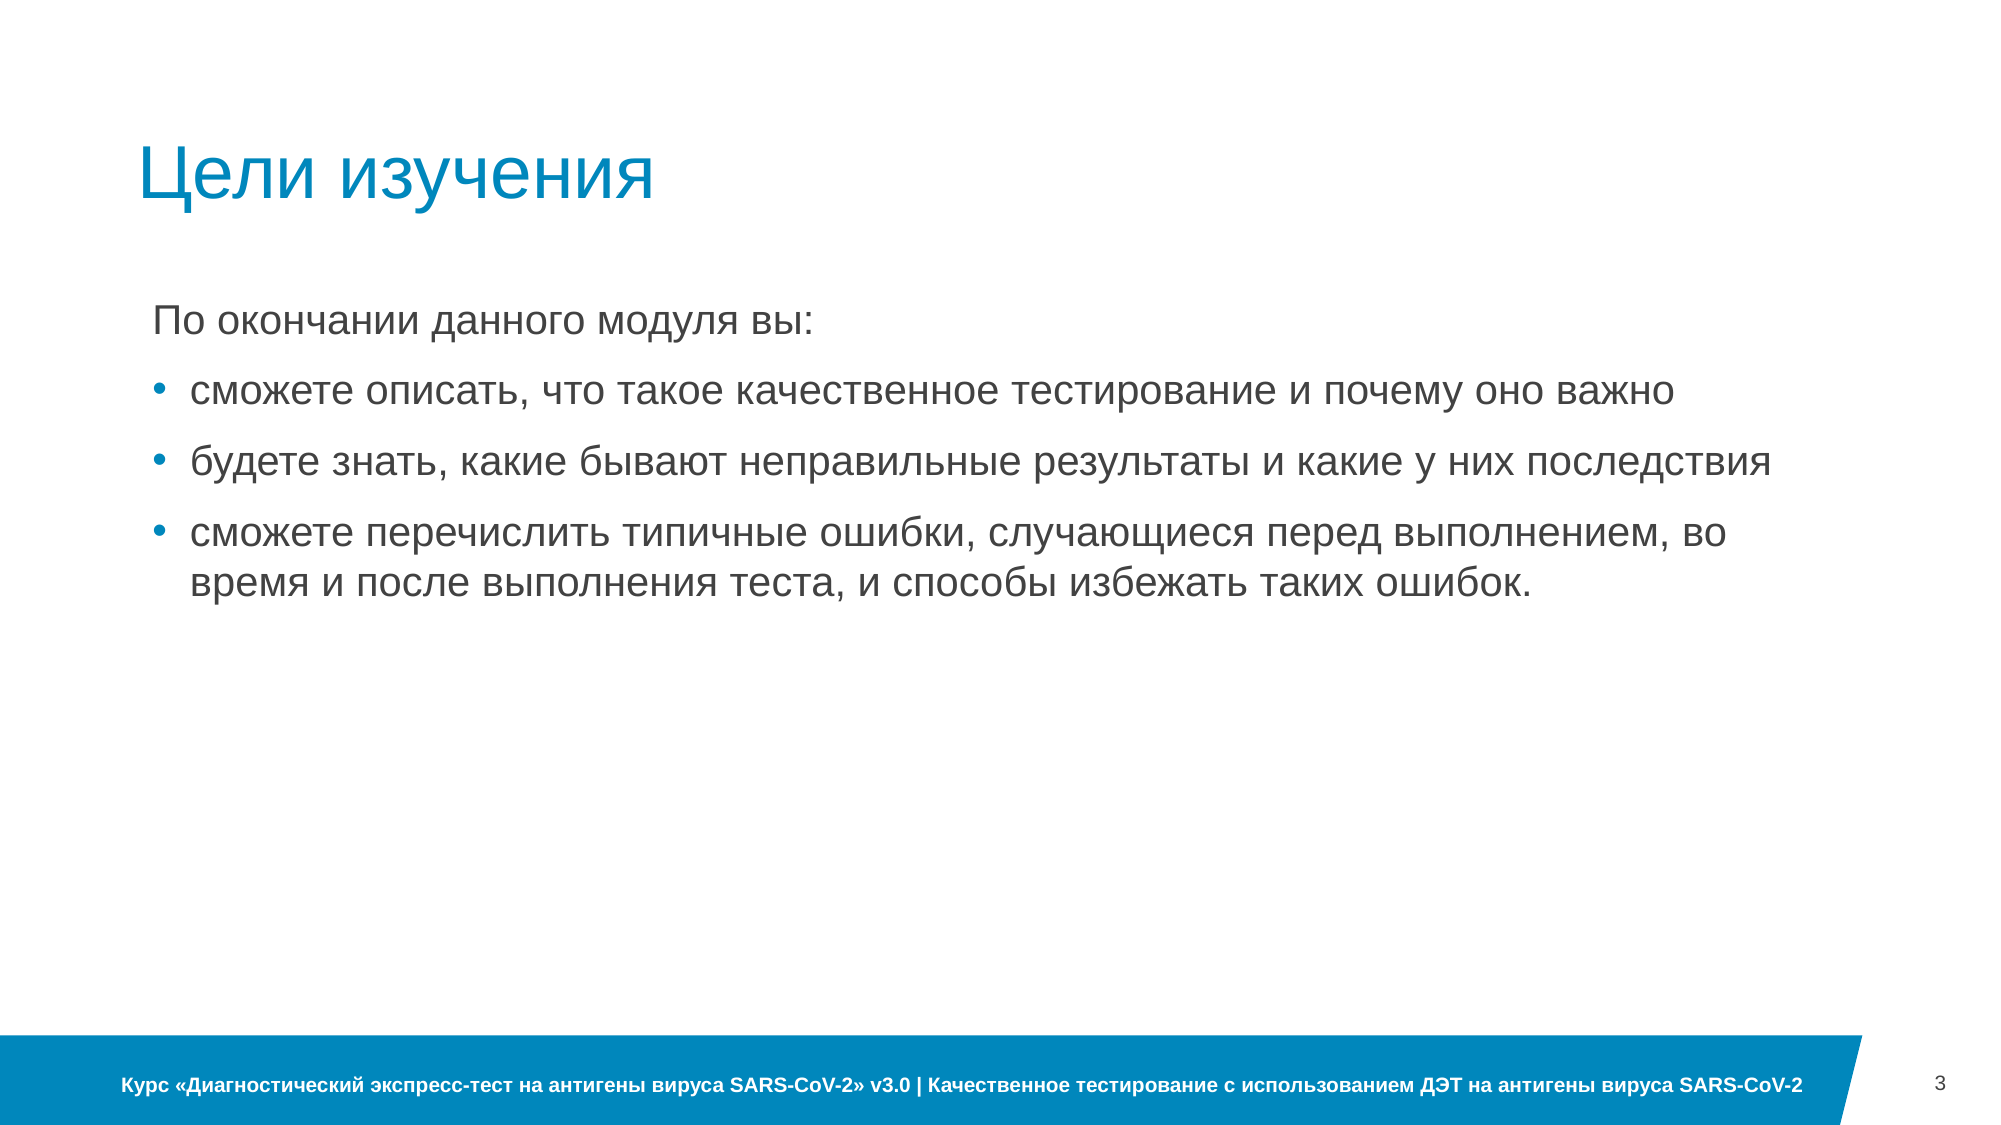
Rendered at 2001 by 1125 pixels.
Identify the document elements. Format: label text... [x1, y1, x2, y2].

list По окончании данного модуля вы: сможете описать, что такое качественное тестирование и почему оно важно будете знать, какие бывают неправильные результаты и какие у них последствия сможете перечислить типичные ошибки, случающиеся перед выполнением, во время и после выполнения теста, и способы избежать таких ошибок. [137, 284, 1863, 1014]
title Цели изучения [137, 59, 1863, 215]
slide_number 3 [1862, 1035, 1947, 1125]
footer Курс «Диагностический экспресс-тест на антигены вируса SARS-CoV-2» v3.0 | Качественное тестирование с использованием ДЭТ на антигены вируса SARS-CoV-2 [121, 1042, 1878, 1125]
